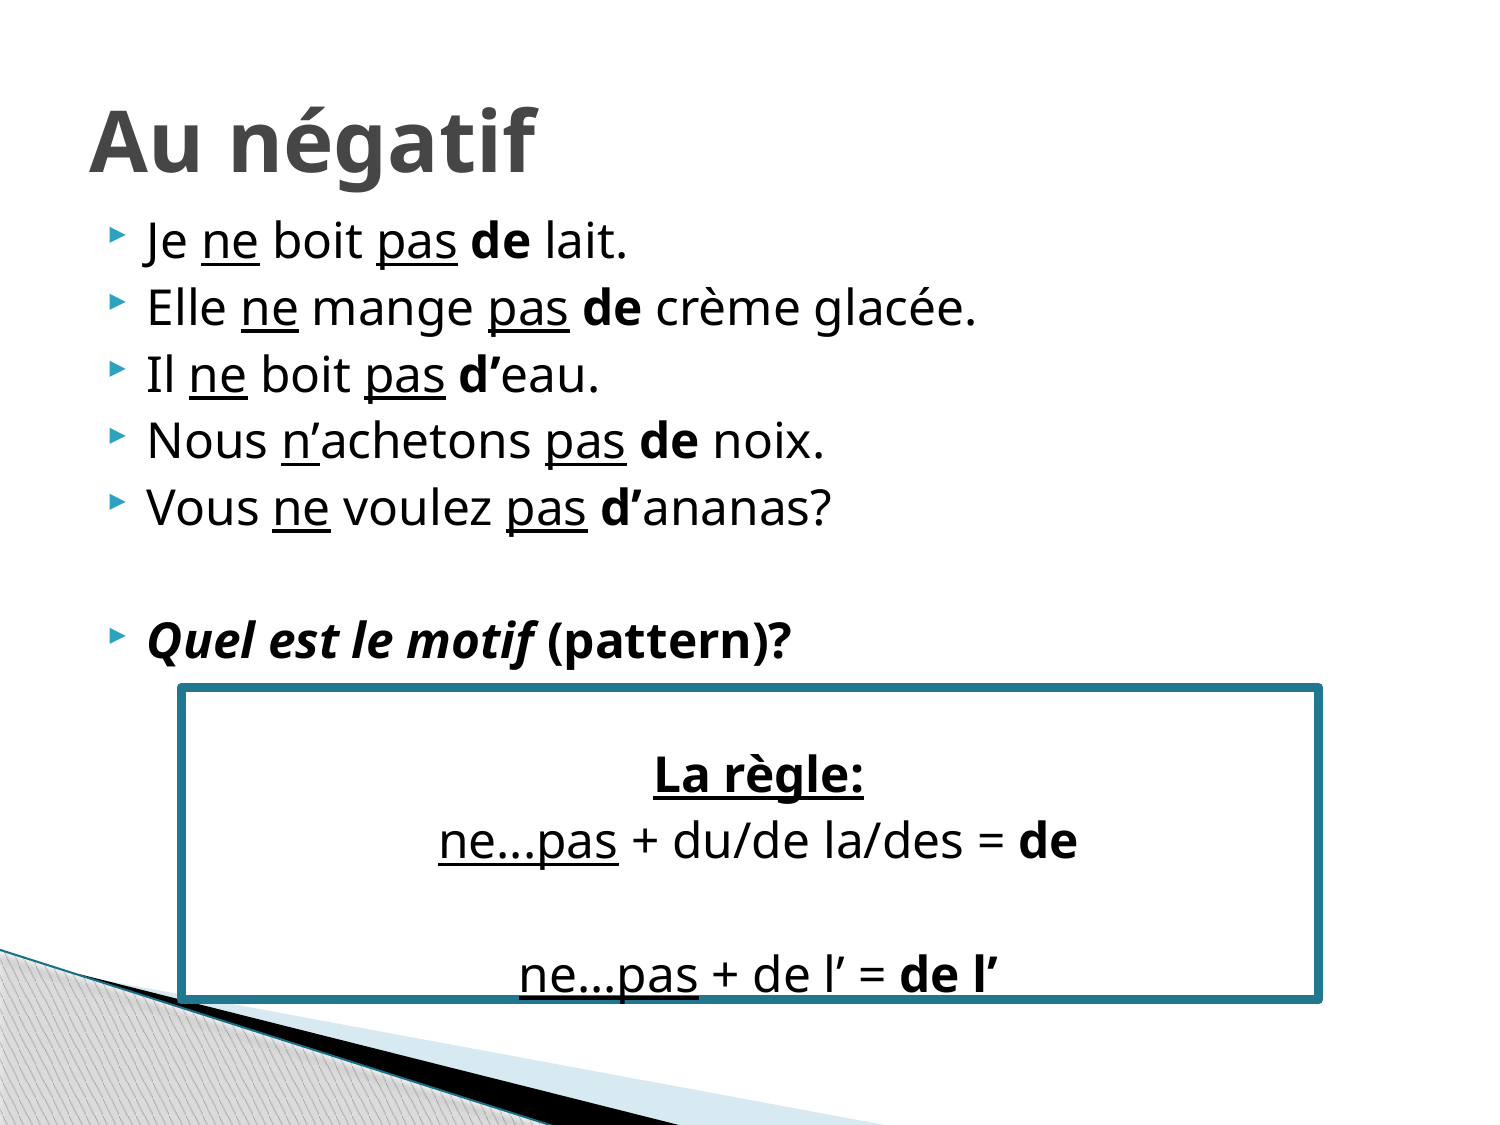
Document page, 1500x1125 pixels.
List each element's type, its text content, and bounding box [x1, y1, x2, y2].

title Au négatif [75, 45, 1425, 233]
list Je ne boit pas de lait. Elle ne mange pas de crème glacée. Il ne boit pas d’eau. Nous n’achetons pas de noix. Vous ne voulez pas d’ananas? Quel est le motif (pattern)? La règle: ne...pas + du/de la/des = de ne...pas + de l’ = de l’ [75, 233, 1425, 1013]
